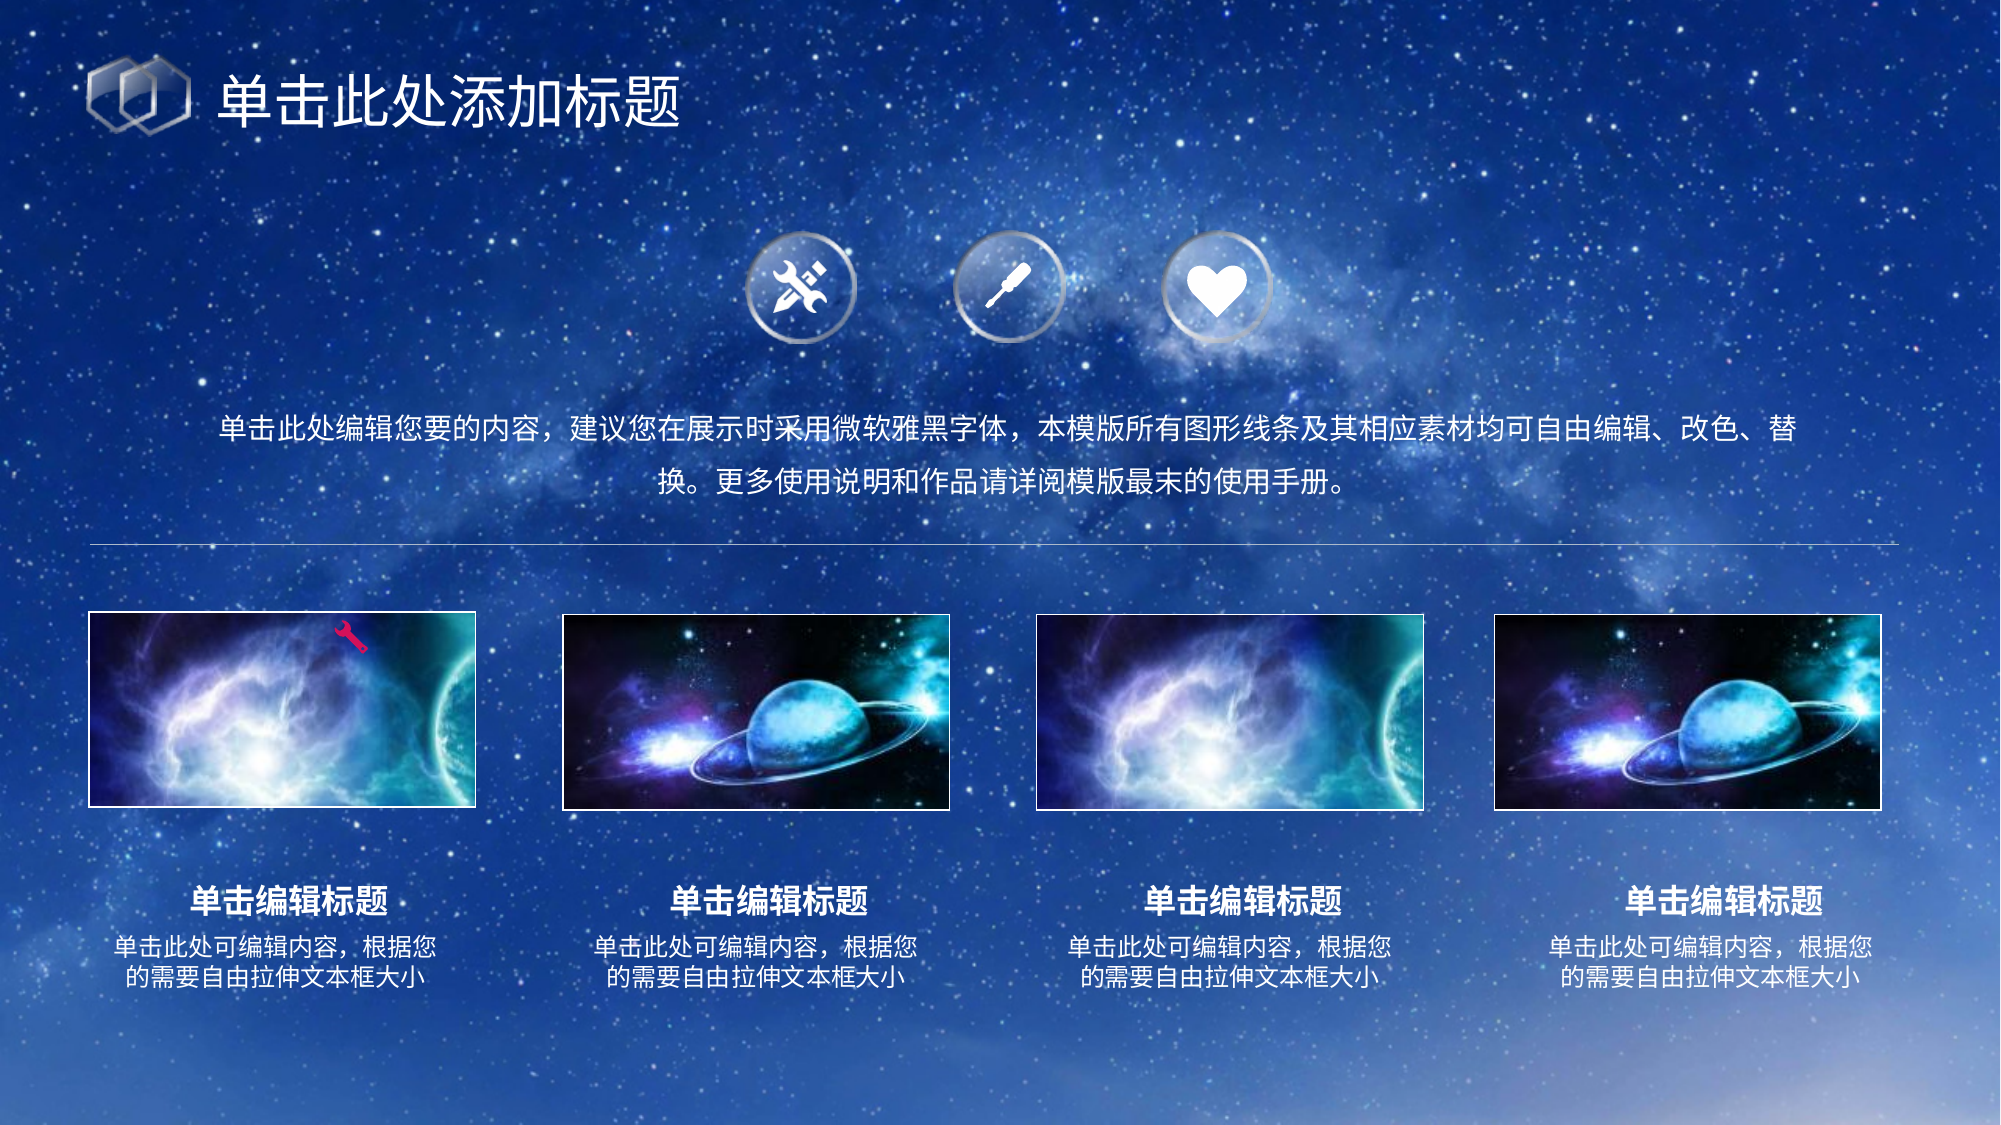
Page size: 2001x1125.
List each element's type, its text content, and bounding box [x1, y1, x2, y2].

text_box 单击此处可编辑内容，根据您的需要自由拉伸文本框大小 [104, 931, 448, 992]
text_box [1161, 230, 1274, 344]
text_box 单击编辑标题 [1051, 879, 1436, 920]
text_box 单击编辑标题 [97, 879, 481, 920]
text_box 单击编辑标题 [577, 879, 962, 920]
text_box 单击编辑标题 [1532, 879, 1916, 920]
text_box 单击此处编辑您要的内容，建议您在展示时采用微软雅黑字体，本模版所有图形线条及其相应素材均可自由编辑、改色、替换。更多使用说明和作品请详阅模版最末的使用手册。 [199, 385, 1818, 506]
text_box 单击此处添加标题 [194, 65, 719, 136]
text_box 单击此处可编辑内容，根据您的需要自由拉伸文本框大小 [1058, 931, 1402, 992]
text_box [88, 56, 191, 135]
text_box 单击此处可编辑内容，根据您的需要自由拉伸文本框大小 [1539, 931, 1883, 992]
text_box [744, 231, 858, 345]
text_box 单击此处可编辑内容，根据您的需要自由拉伸文本框大小 [584, 931, 928, 992]
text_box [952, 230, 1066, 344]
picture [0, 0, 2001, 1125]
